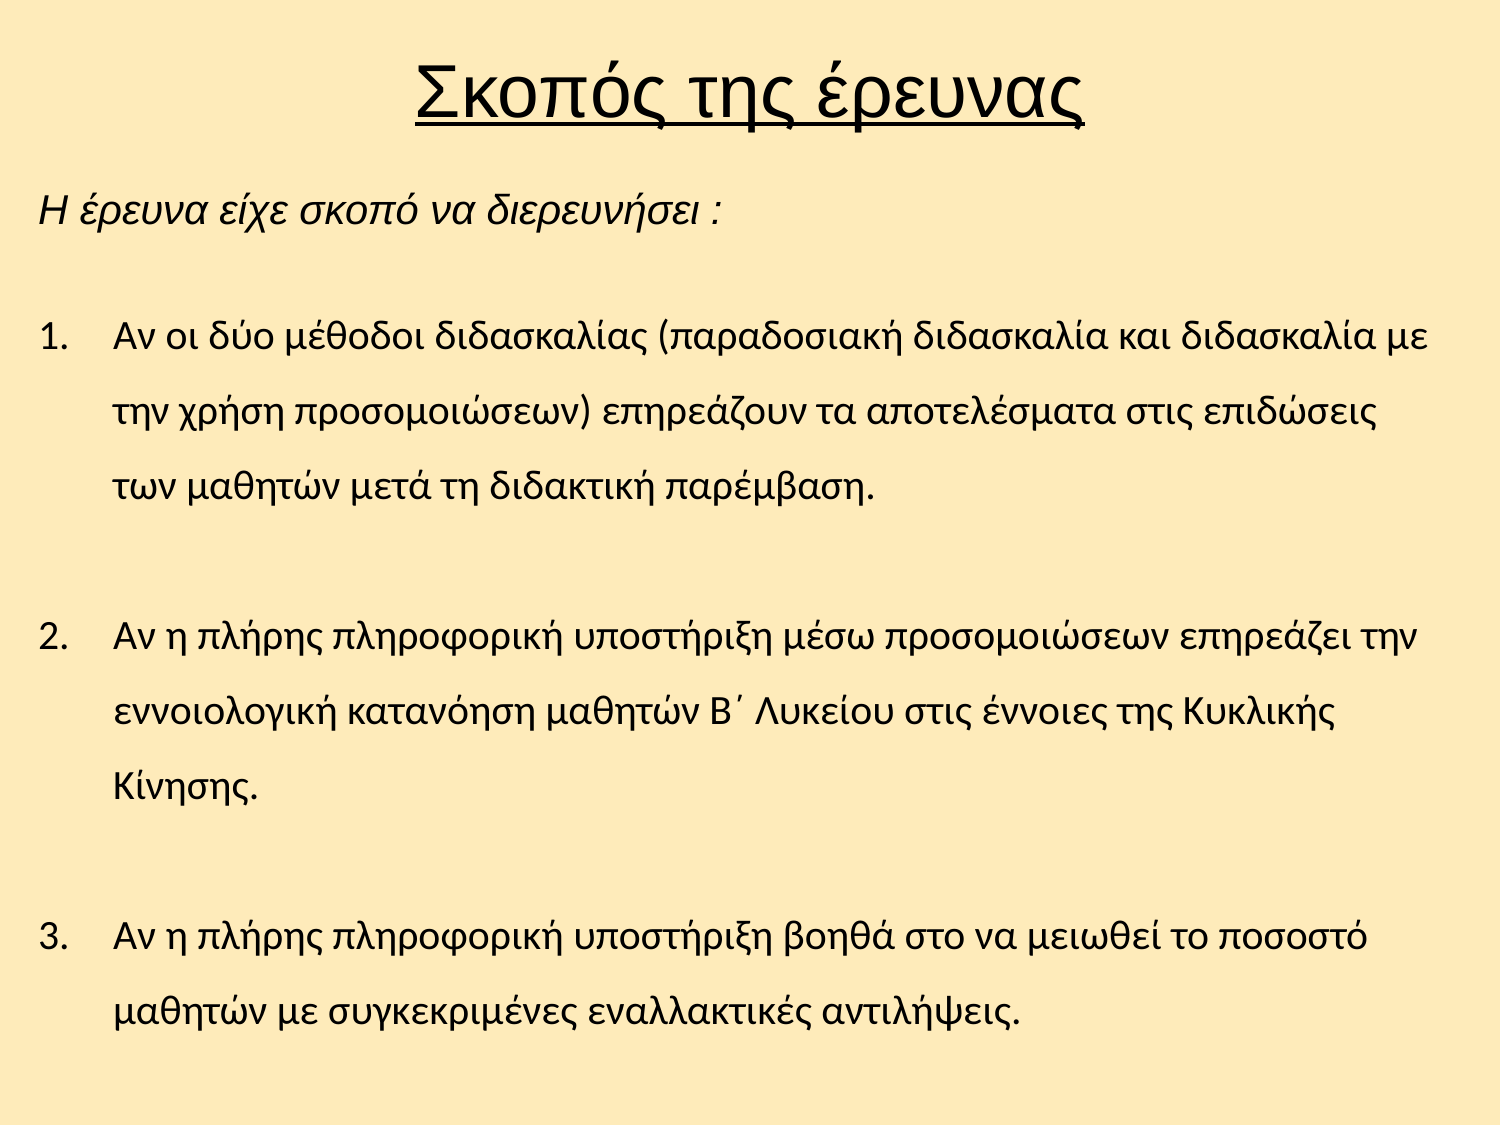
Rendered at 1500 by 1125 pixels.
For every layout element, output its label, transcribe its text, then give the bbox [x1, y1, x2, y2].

text_box Η έρευνα είχε σκοπό να διερευνήσει : Αν οι δύο μέθοδοι διδασκαλίας (παραδοσιακή διδασκαλία και διδασκαλία με την χρήση προσομοιώσεων) επηρεάζουν τα αποτελέσματα στις επιδώσεις των μαθητών μετά τη διδακτική παρέμβαση. Αν η πλήρης πληροφορική υποστήριξη μέσω προσομοιώσεων επηρεάζει την εννοιολογική κατανόηση μαθητών Β΄ Λυκείου στις έννοιες της Κυκλικής Κίνησης. Αν η πλήρης πληροφορική υποστήριξη βοηθά στο να μειωθεί το ποσοστό μαθητών με συγκεκριμένες εναλλακτικές αντιλήψεις. [23, 175, 1465, 1043]
text_box Σκοπός της έρευνας [374, 35, 1125, 140]
